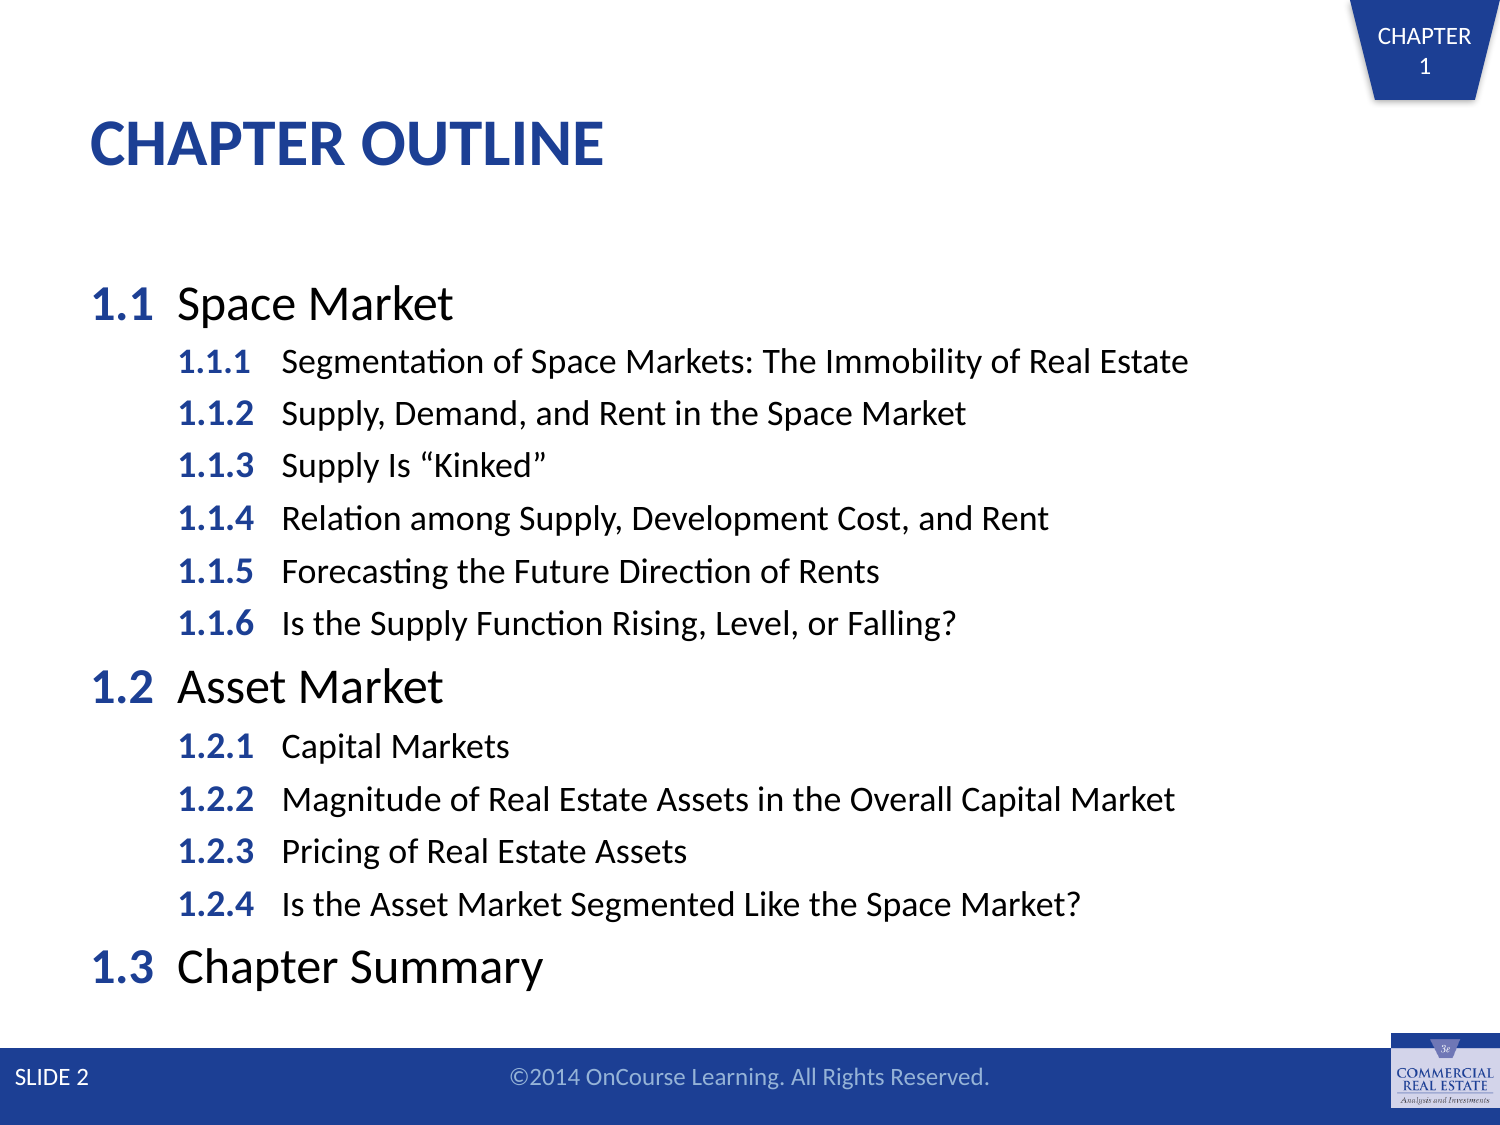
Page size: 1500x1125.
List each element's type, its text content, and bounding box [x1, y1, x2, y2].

title CHAPTER OUTLINE [75, 45, 1350, 233]
slide_number SLIDE 2 [0, 1052, 350, 1113]
picture [1391, 1033, 1500, 1108]
list 1.1 Space Market 1.1.1 Segmentation of Space Markets: The Immobility of Real Estate 1.1.2 Supply, Demand, and Rent in the Space Market 1.1.3 Supply Is “Kinked” 1.1.4 Relation among Supply, Development Cost, and Rent 1.1.5 Forecasting the Future Direction of Rents 1.1.6 Is the Supply Function Rising, Level, or Falling? 1.2 Asset Market 1.2.1 Capital Markets 1.2.2 Magnitude of Real Estate Assets in the Overall Capital Market 1.2.3 Pricing of Real Estate Assets 1.2.4 Is the Asset Market Segmented Like the Space Market? 1.3 Chapter Summary [75, 262, 1425, 1005]
